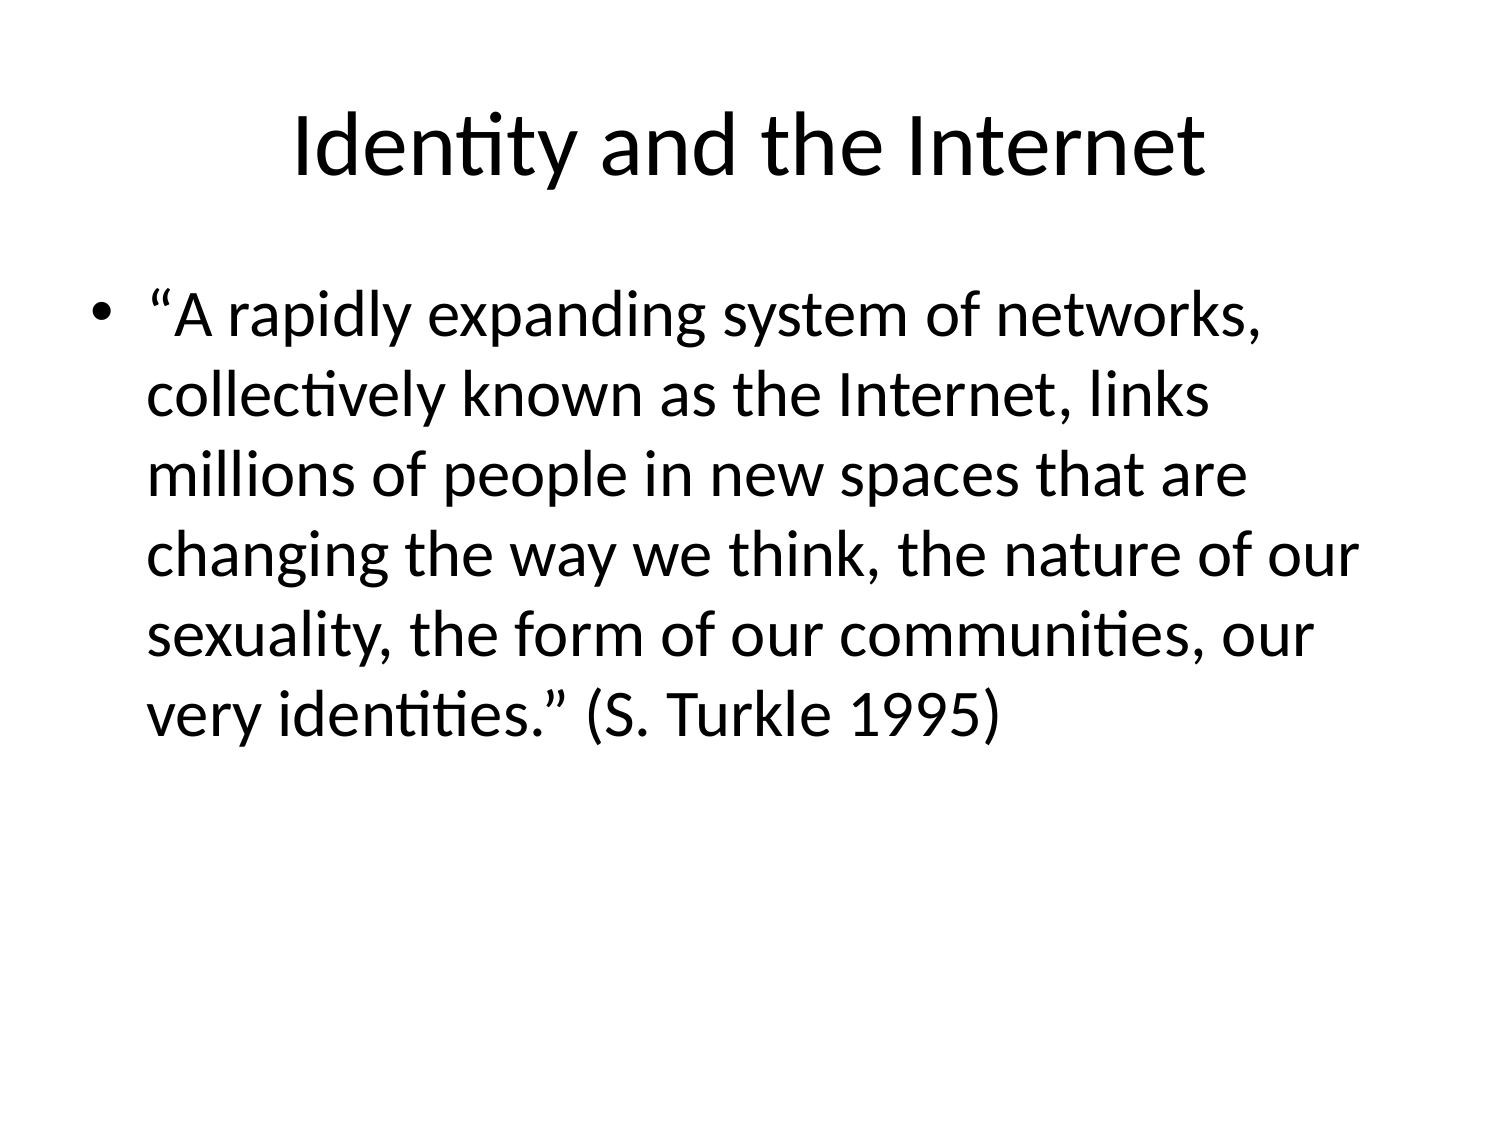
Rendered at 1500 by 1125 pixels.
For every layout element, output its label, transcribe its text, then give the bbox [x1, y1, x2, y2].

list “A rapidly expanding system of networks, collectively known as the Internet, links millions of people in new spaces that are changing the way we think, the nature of our sexuality, the form of our communities, our very identities.” (S. Turkle 1995) [75, 262, 1425, 1005]
title Identity and the Internet [75, 45, 1425, 233]
